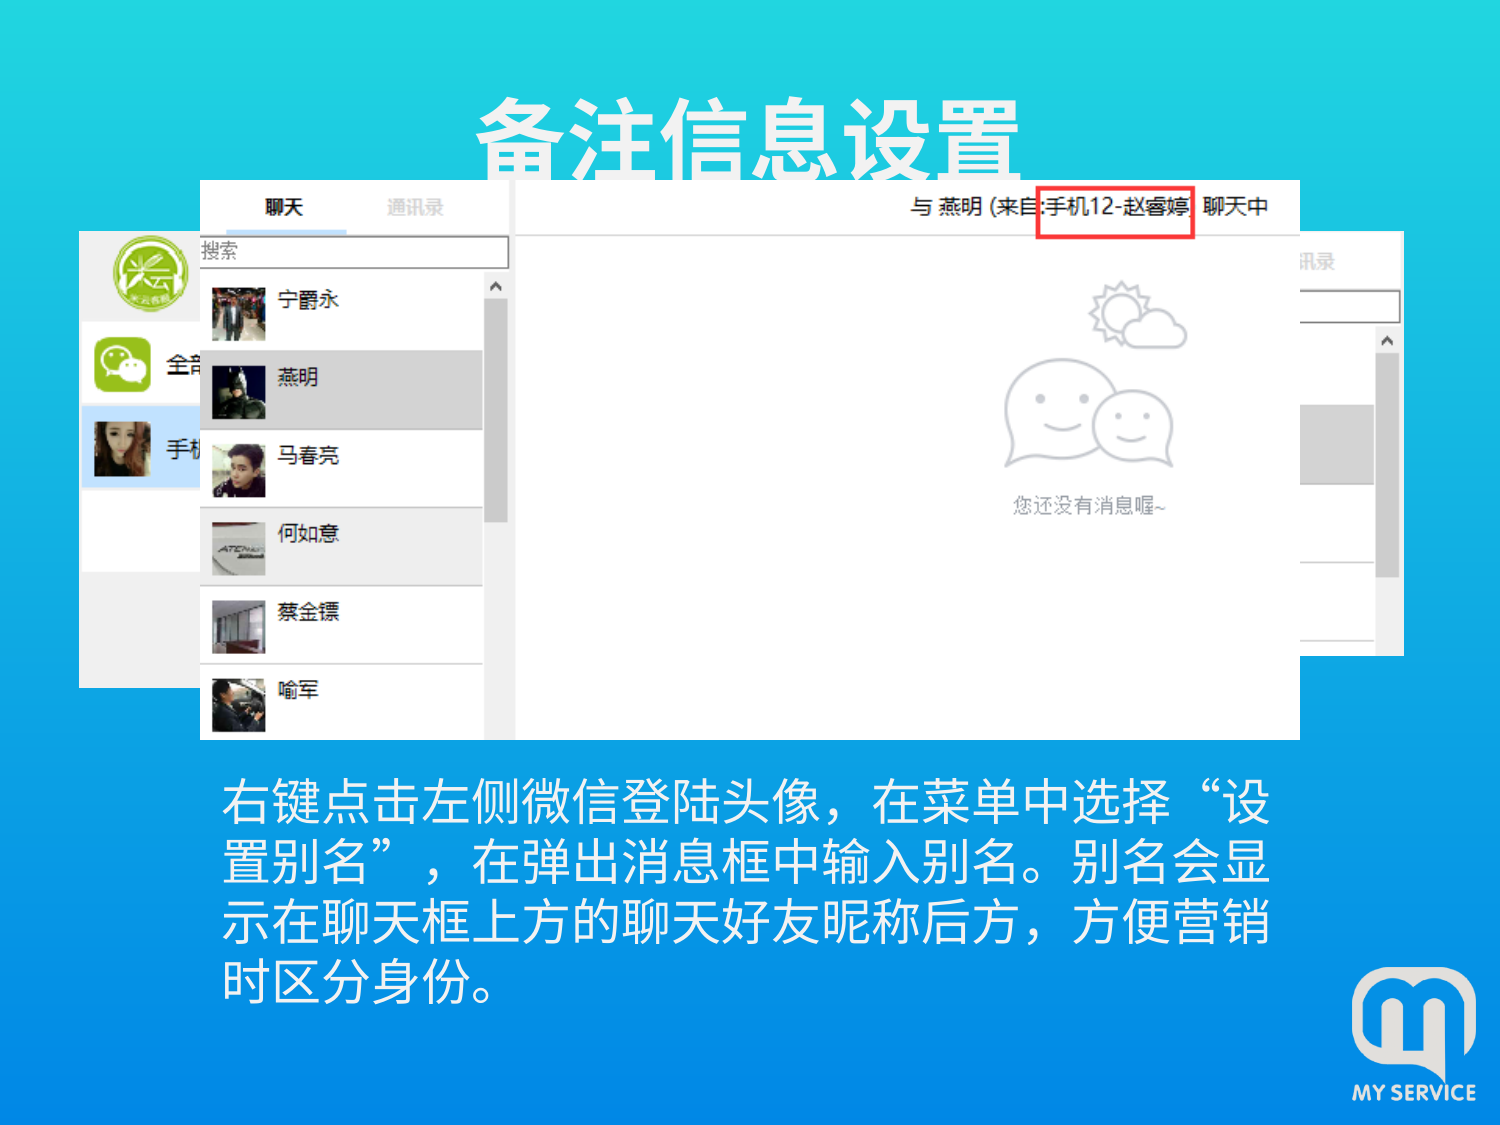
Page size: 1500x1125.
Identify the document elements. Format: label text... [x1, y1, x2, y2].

text_box 右键点击左侧微信登陆头像，在菜单中选择“设置别名”，在弹出消息框中输入别名。别名会显示在聊天框上方的聊天好友昵称后方，方便营销时区分身份。 [206, 763, 1294, 1018]
title 备注信息设置 [75, 45, 1425, 233]
picture [1352, 967, 1476, 1107]
picture [0, 179, 1500, 739]
